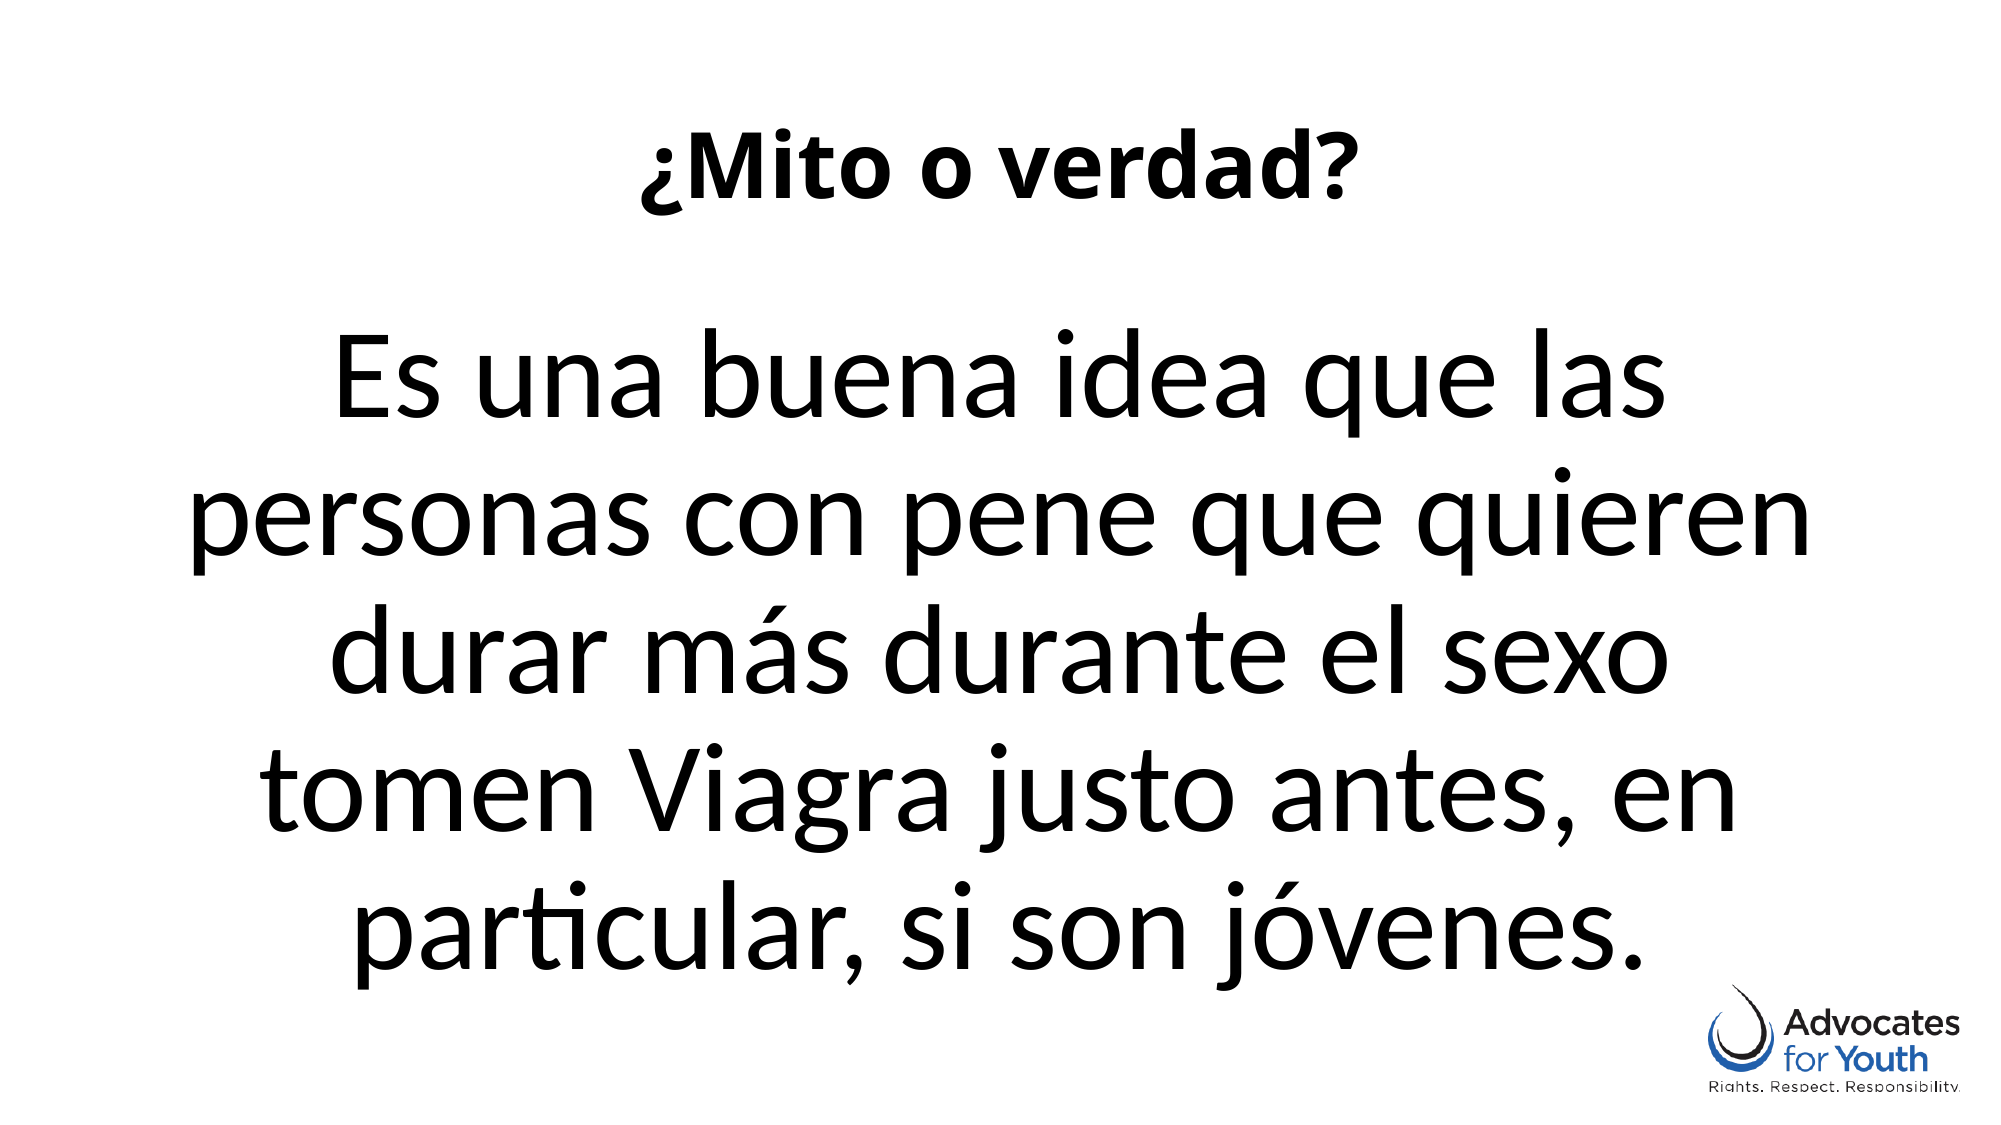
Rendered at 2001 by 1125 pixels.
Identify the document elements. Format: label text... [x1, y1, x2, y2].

picture [1708, 984, 1960, 1092]
title ¿Mito o verdad? [137, 59, 1863, 278]
list Es una buena idea que las personas con pene que quieren durar más durante el sexo tomen Viagra justo antes, en particular, si son jóvenes. [137, 299, 1863, 1014]
